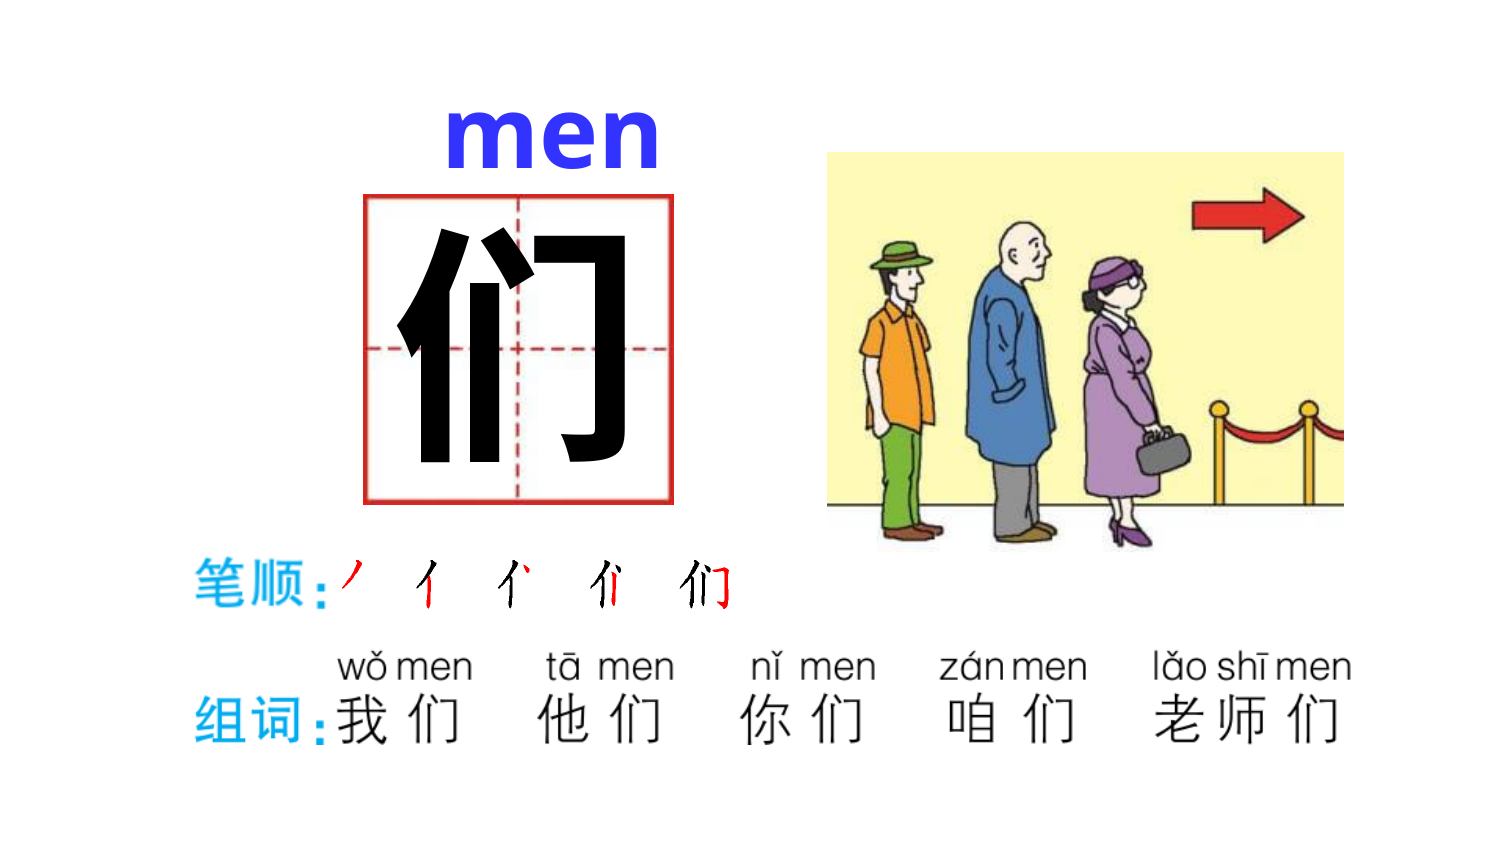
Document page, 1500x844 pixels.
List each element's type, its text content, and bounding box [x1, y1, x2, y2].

picture [827, 152, 1344, 582]
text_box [363, 182, 674, 505]
text_box men [426, 61, 680, 197]
picture [191, 646, 1356, 745]
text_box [189, 549, 729, 615]
